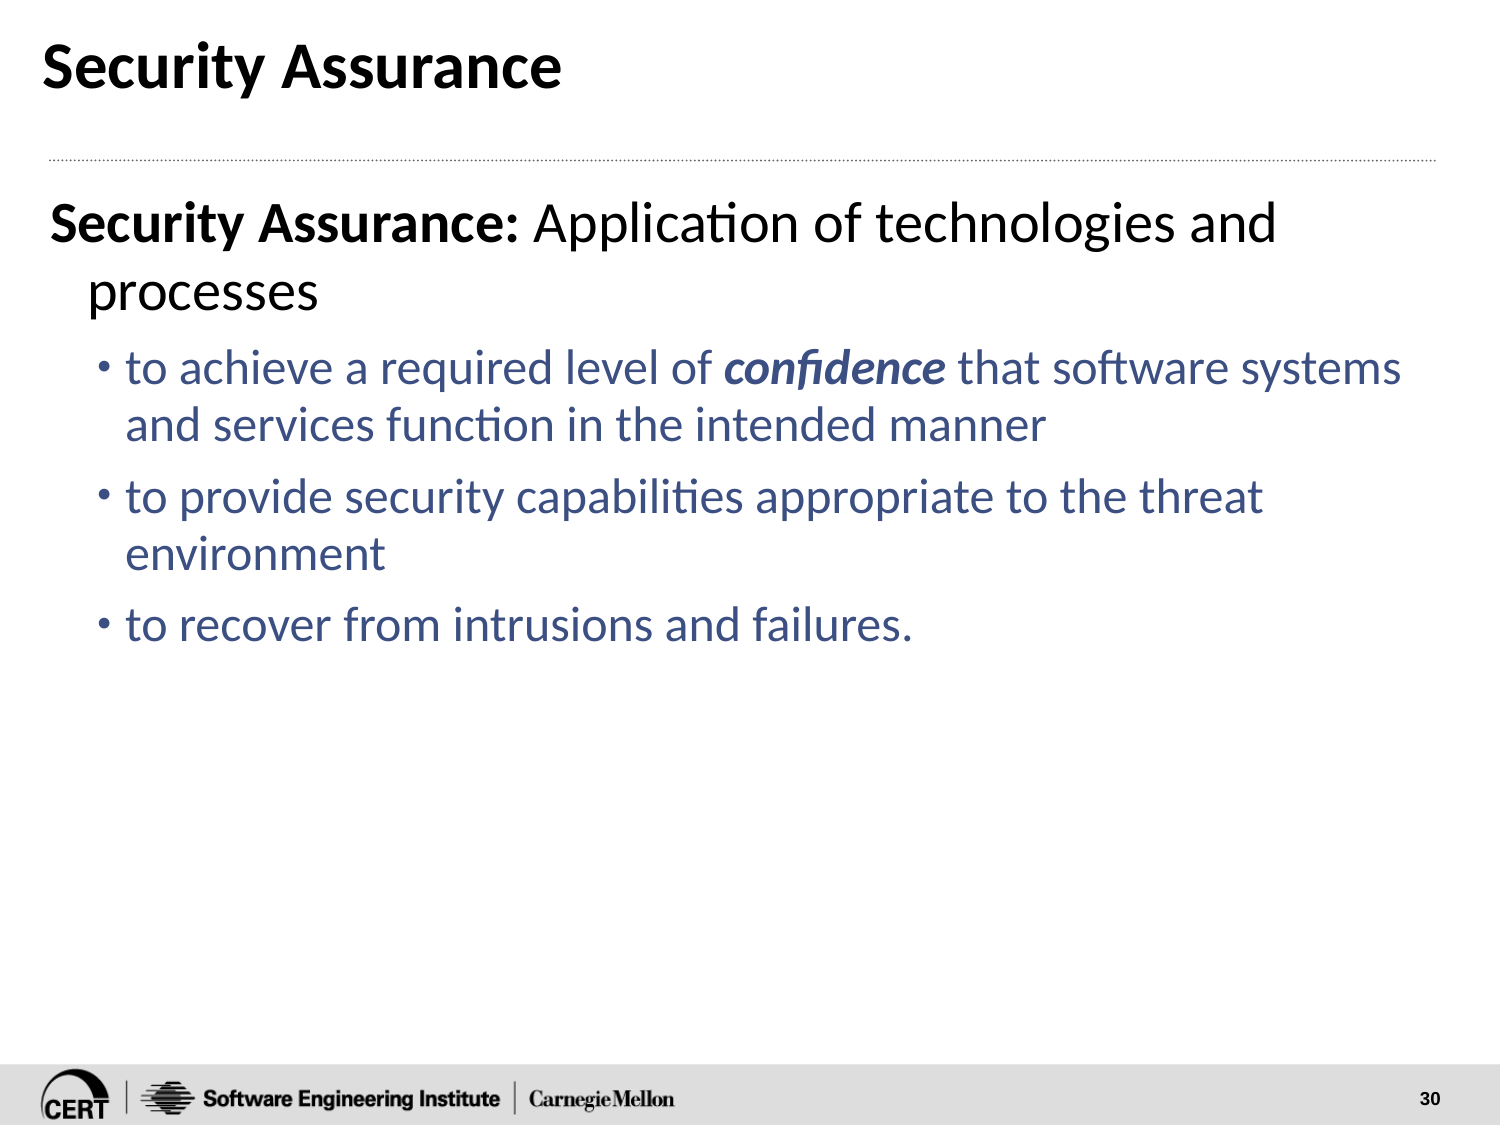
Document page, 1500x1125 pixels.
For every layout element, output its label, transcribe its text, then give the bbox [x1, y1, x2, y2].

picture [24, 1065, 688, 1125]
title Security Assurance [42, 37, 1434, 155]
list Security Assurance: Application of technologies and processes to achieve a required level of confidence that software systems and services function in the intended manner to provide security capabilities appropriate to the threat environment to recover from intrusions and failures. [49, 187, 1438, 1001]
